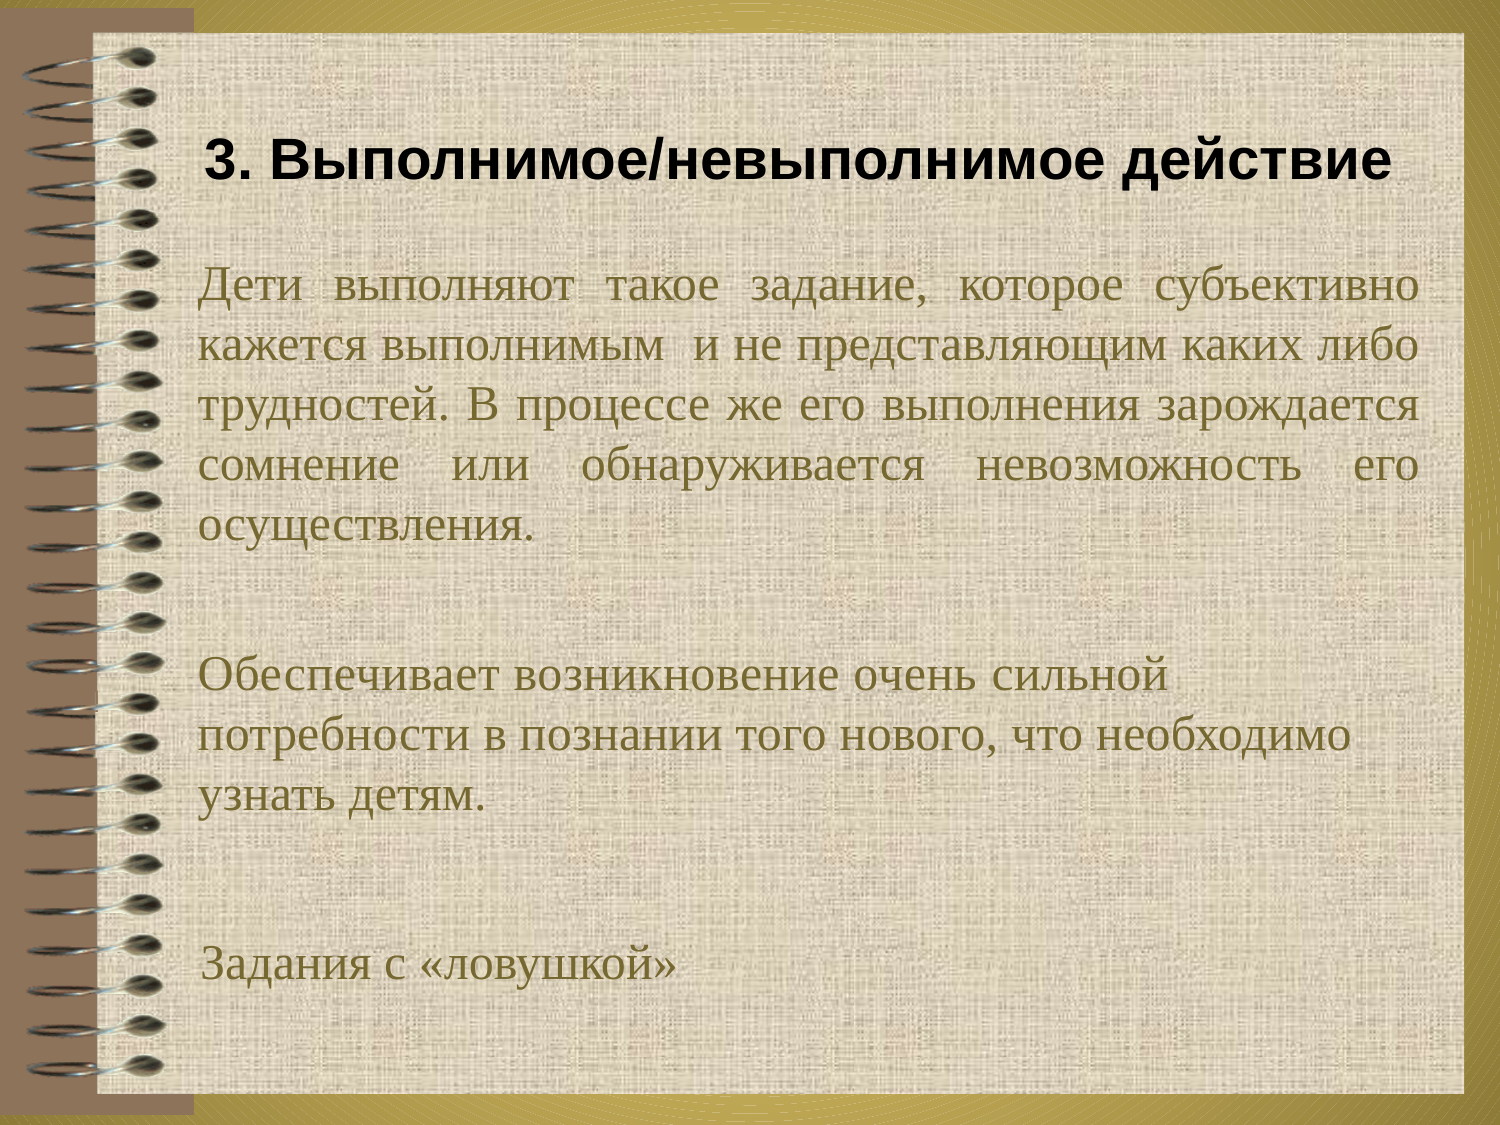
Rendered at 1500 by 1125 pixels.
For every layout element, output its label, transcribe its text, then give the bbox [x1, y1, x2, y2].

text_box Дети выполняют такое задание, которое субъективно кажется выполнимым и не представляющим каких либо трудностей. В процессе же его выполнения зарождается сомнение или обнаруживается невозможность его осуществления. [182, 243, 1435, 559]
text_box Задания с «ловушкой» [185, 921, 693, 997]
text_box 3. Выполнимое/невыполнимое действие [189, 113, 1408, 199]
picture [0, 8, 1465, 1115]
text_box Обеспечивает возникновение очень сильной потребности в познании того нового, что необходимо узнать детям. [182, 633, 1459, 829]
